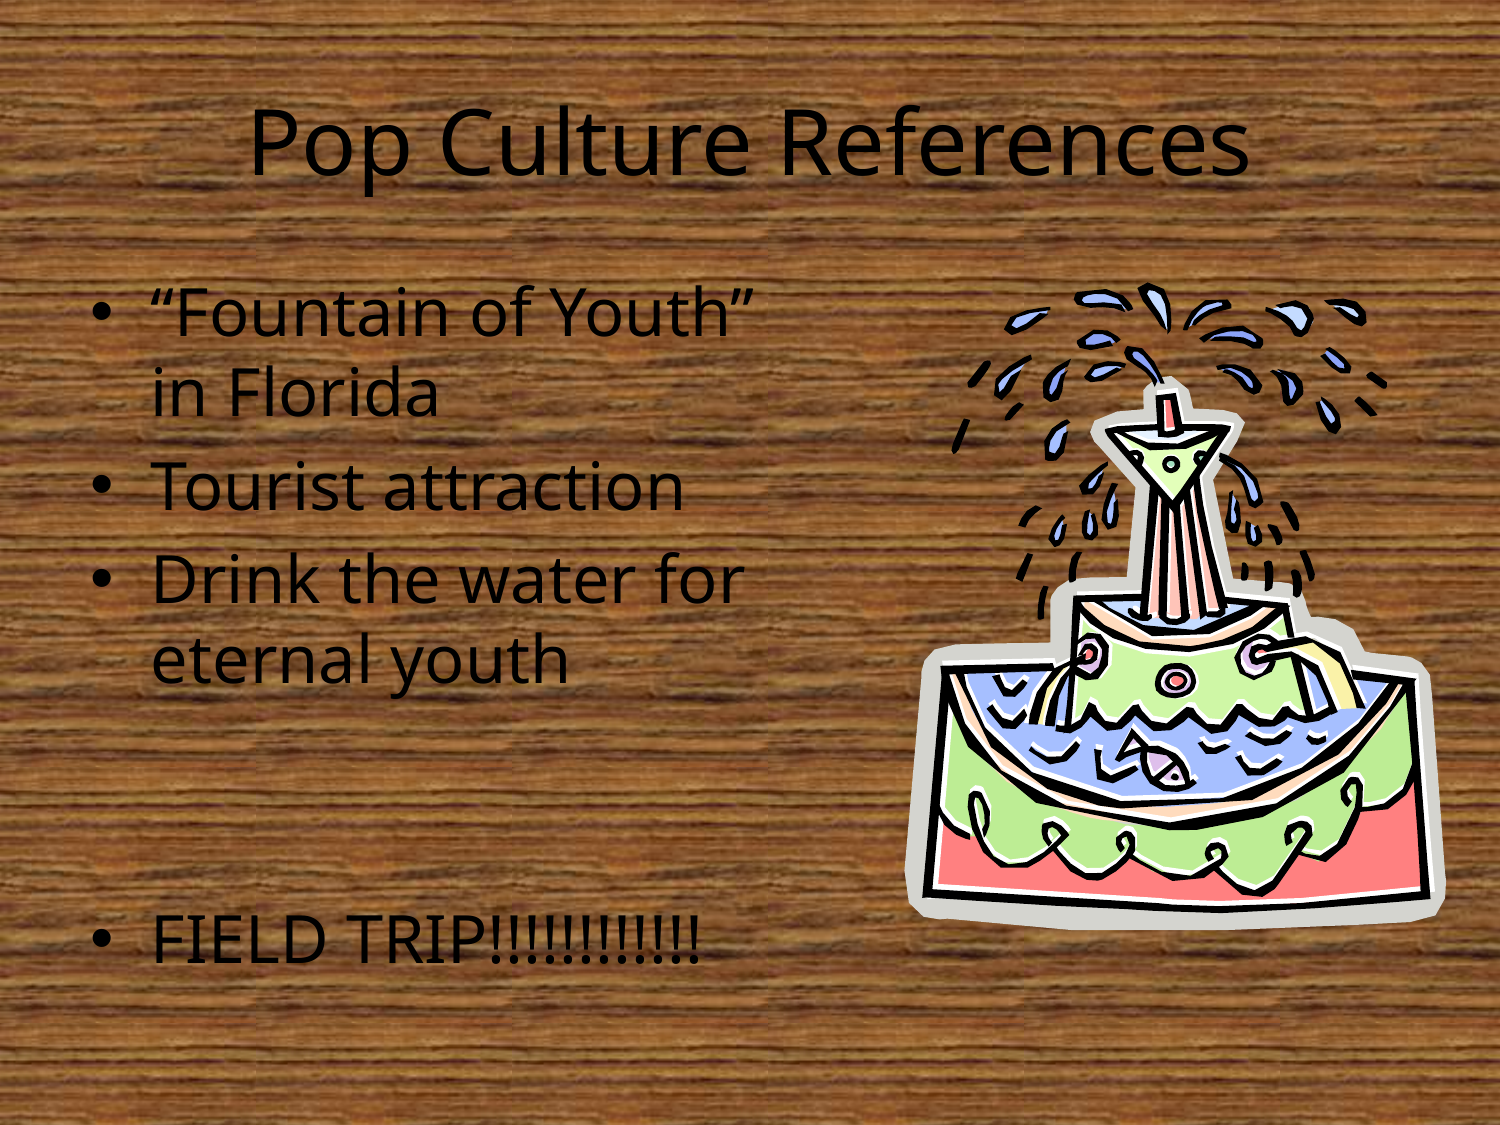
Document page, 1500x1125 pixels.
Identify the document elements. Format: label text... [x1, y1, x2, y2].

list “Fountain of Youth” in Florida Tourist attraction Drink the water for eternal youth FIELD TRIP!!!!!!!!!!!! [75, 262, 825, 1005]
picture [0, 0, 1500, 1125]
title Pop Culture References [75, 45, 1425, 233]
